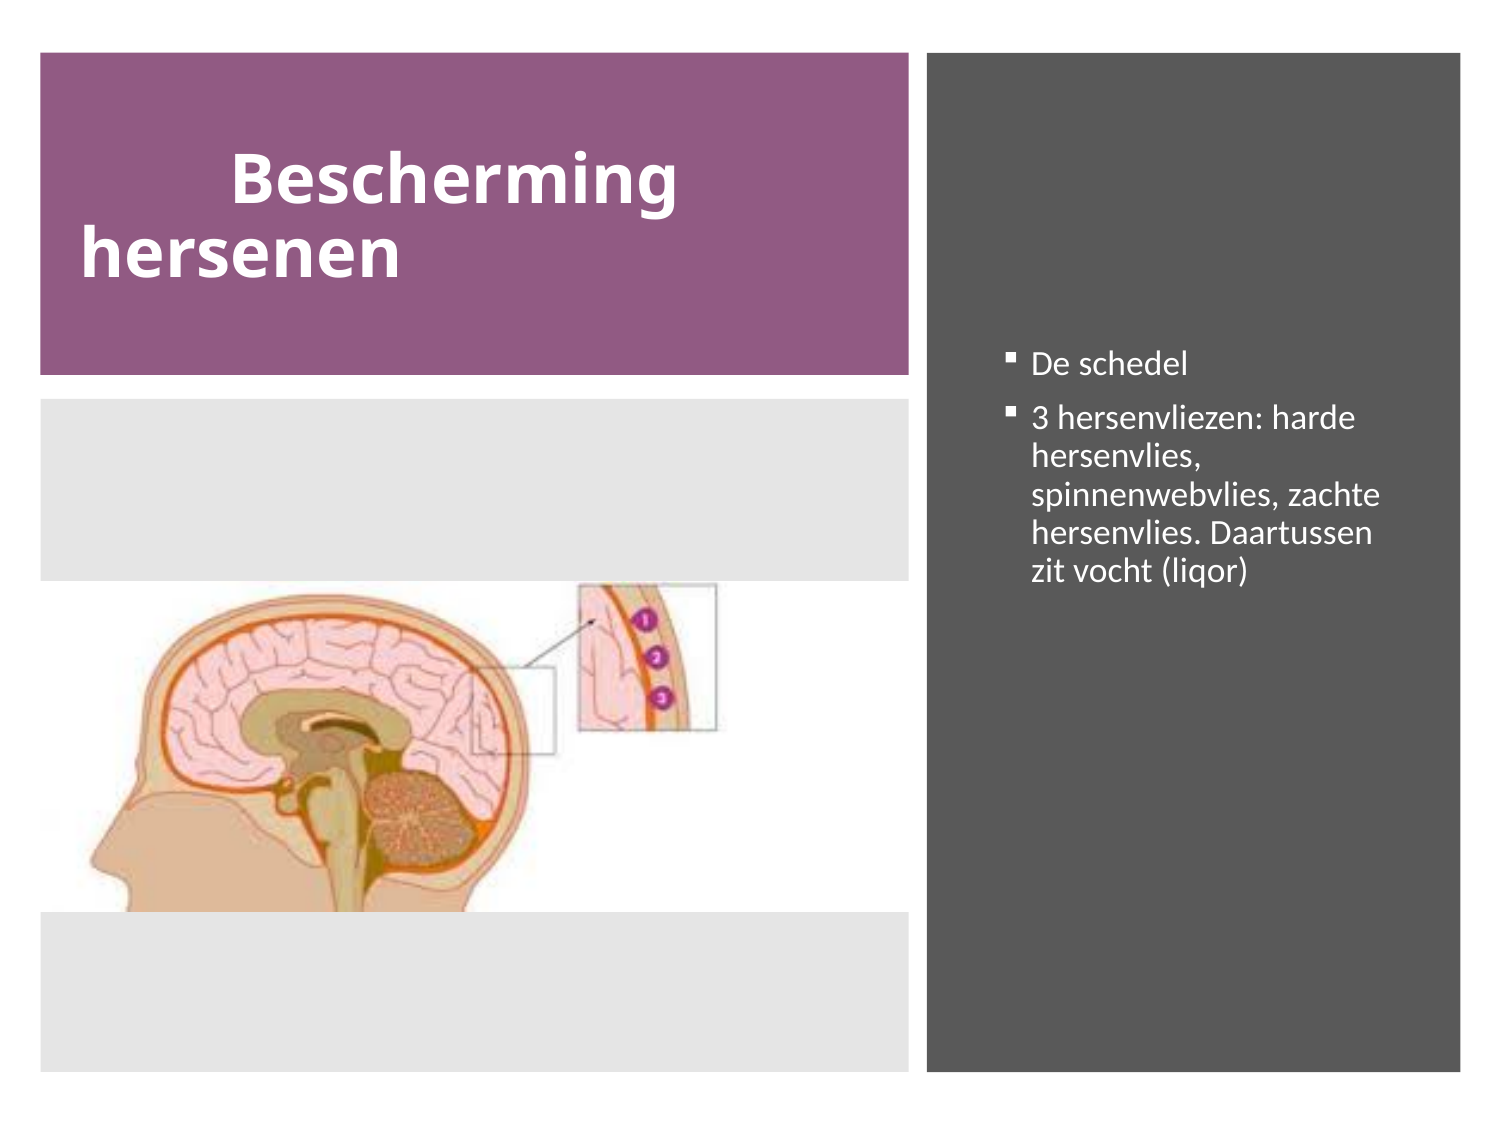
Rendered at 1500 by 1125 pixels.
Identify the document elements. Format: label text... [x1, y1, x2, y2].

list De schedel 3 hersenvliezen: harde hersenvlies, spinnenwebvlies, zachte hersenvlies. Daartussen zit vocht (liqor) [987, 150, 1410, 947]
text_box [39, 52, 910, 376]
text_box [926, 52, 1461, 1073]
text_box [39, 398, 910, 1073]
title Bescherming hersenen [64, 84, 876, 352]
picture [40, 581, 909, 912]
